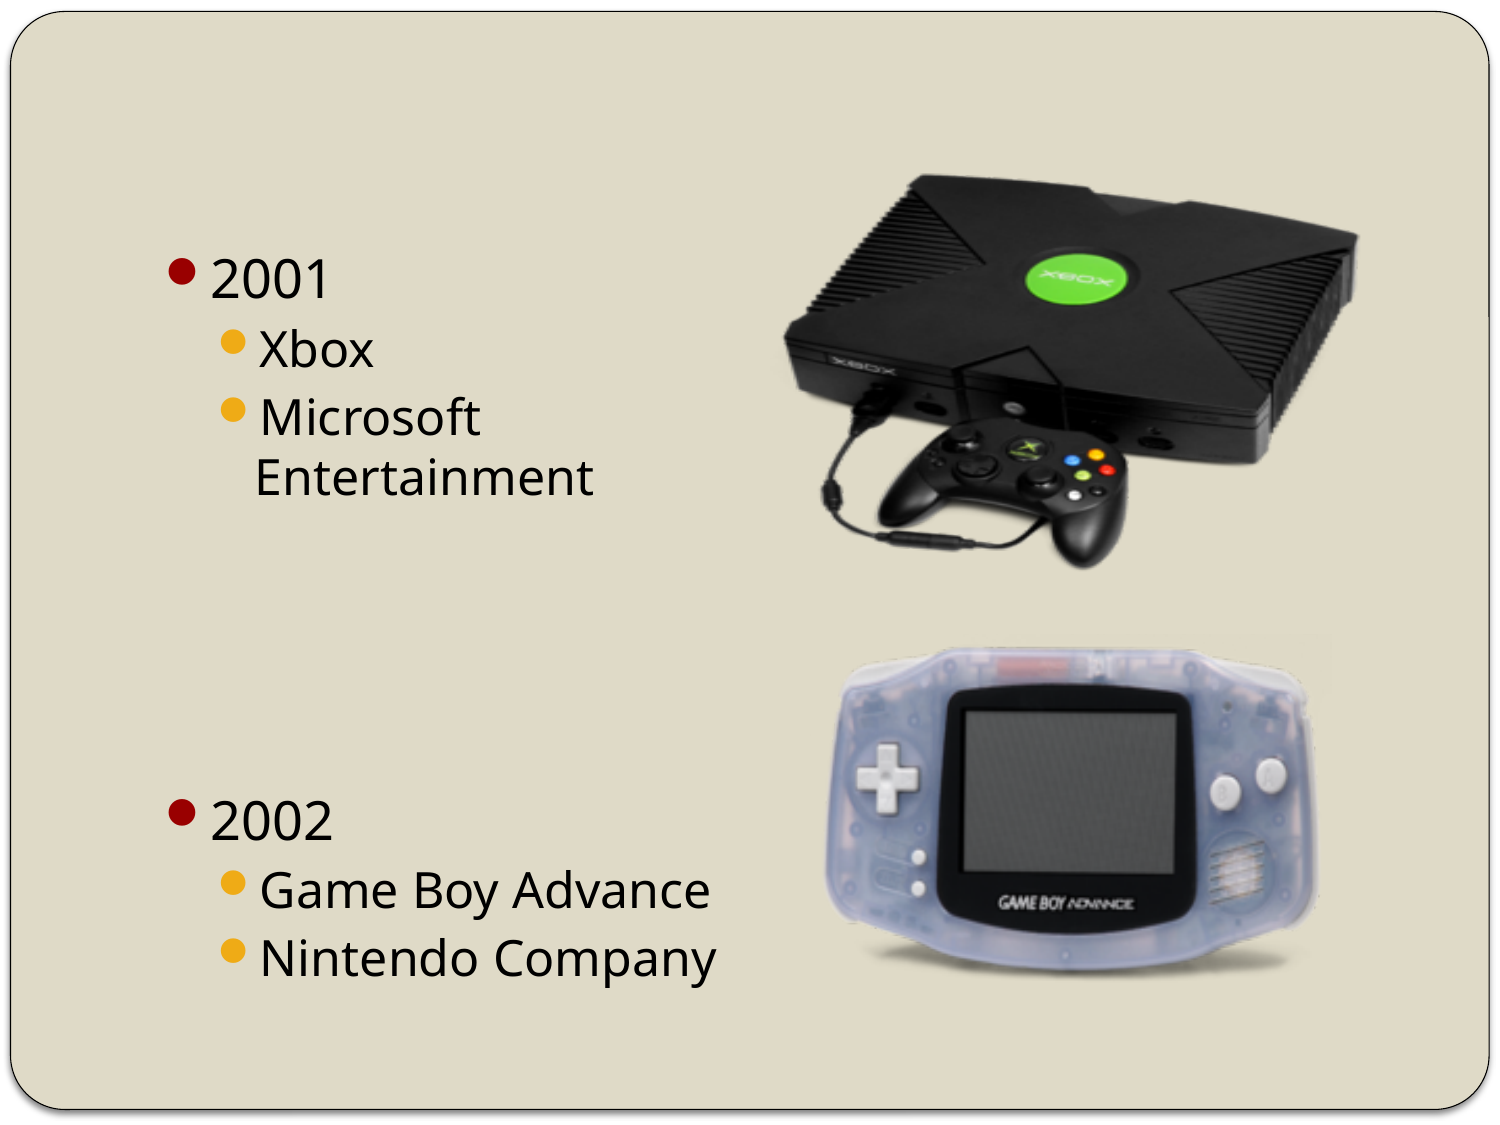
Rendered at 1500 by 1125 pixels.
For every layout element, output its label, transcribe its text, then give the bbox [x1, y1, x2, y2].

picture [810, 633, 1332, 988]
list 2001 Xbox Microsoft Entertainment 2002 Game Boy Advance Nintendo Company [150, 237, 765, 988]
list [764, 107, 1381, 635]
